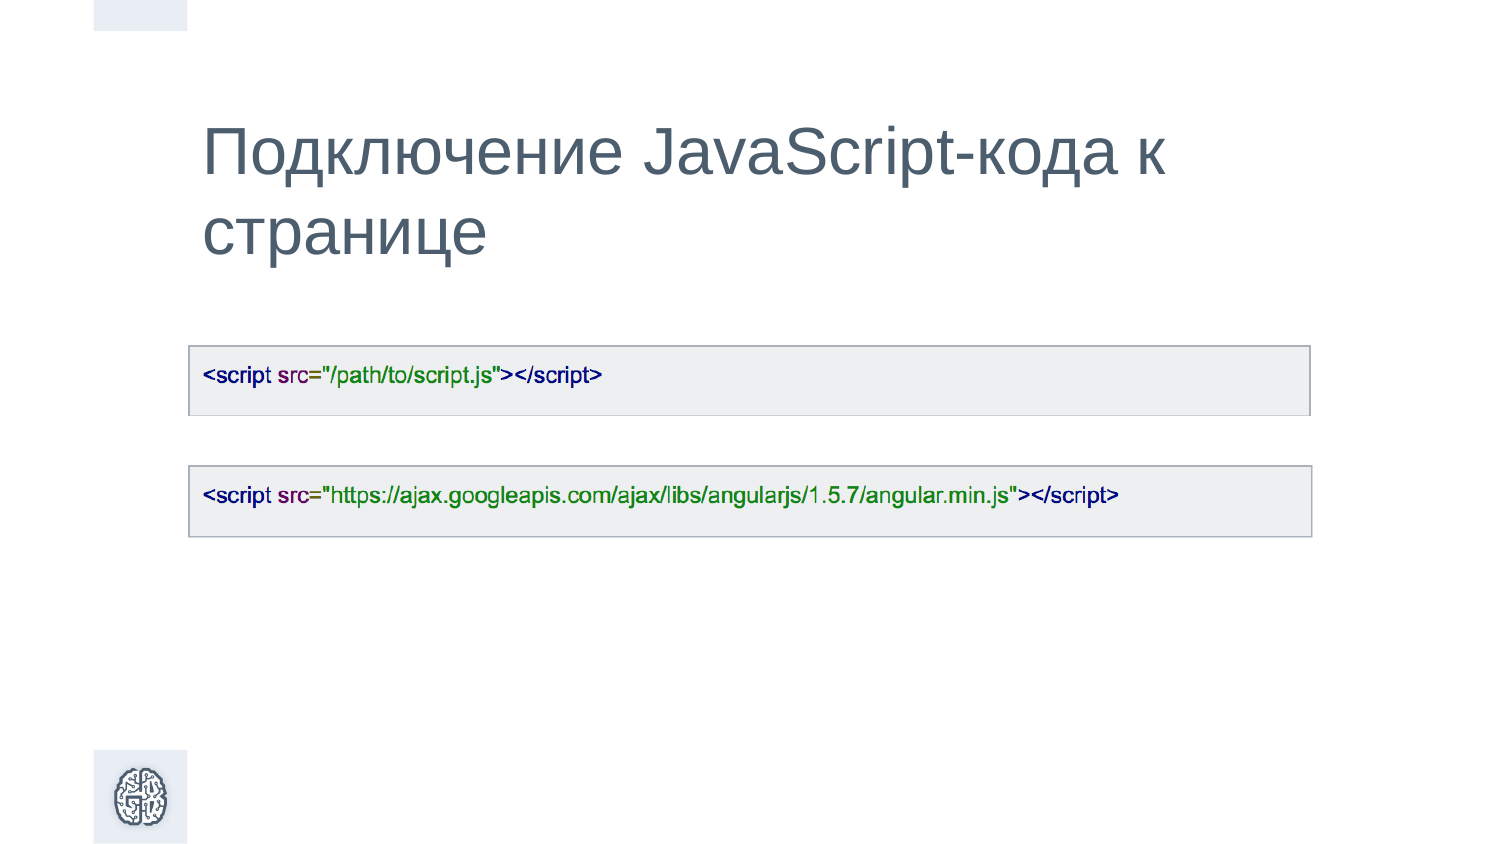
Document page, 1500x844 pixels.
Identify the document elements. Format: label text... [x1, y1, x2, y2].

picture [187, 464, 1313, 538]
picture [187, 344, 1313, 416]
picture [106, 760, 175, 834]
text_box Подключение JavaScript-кода к странице [187, 93, 1312, 282]
